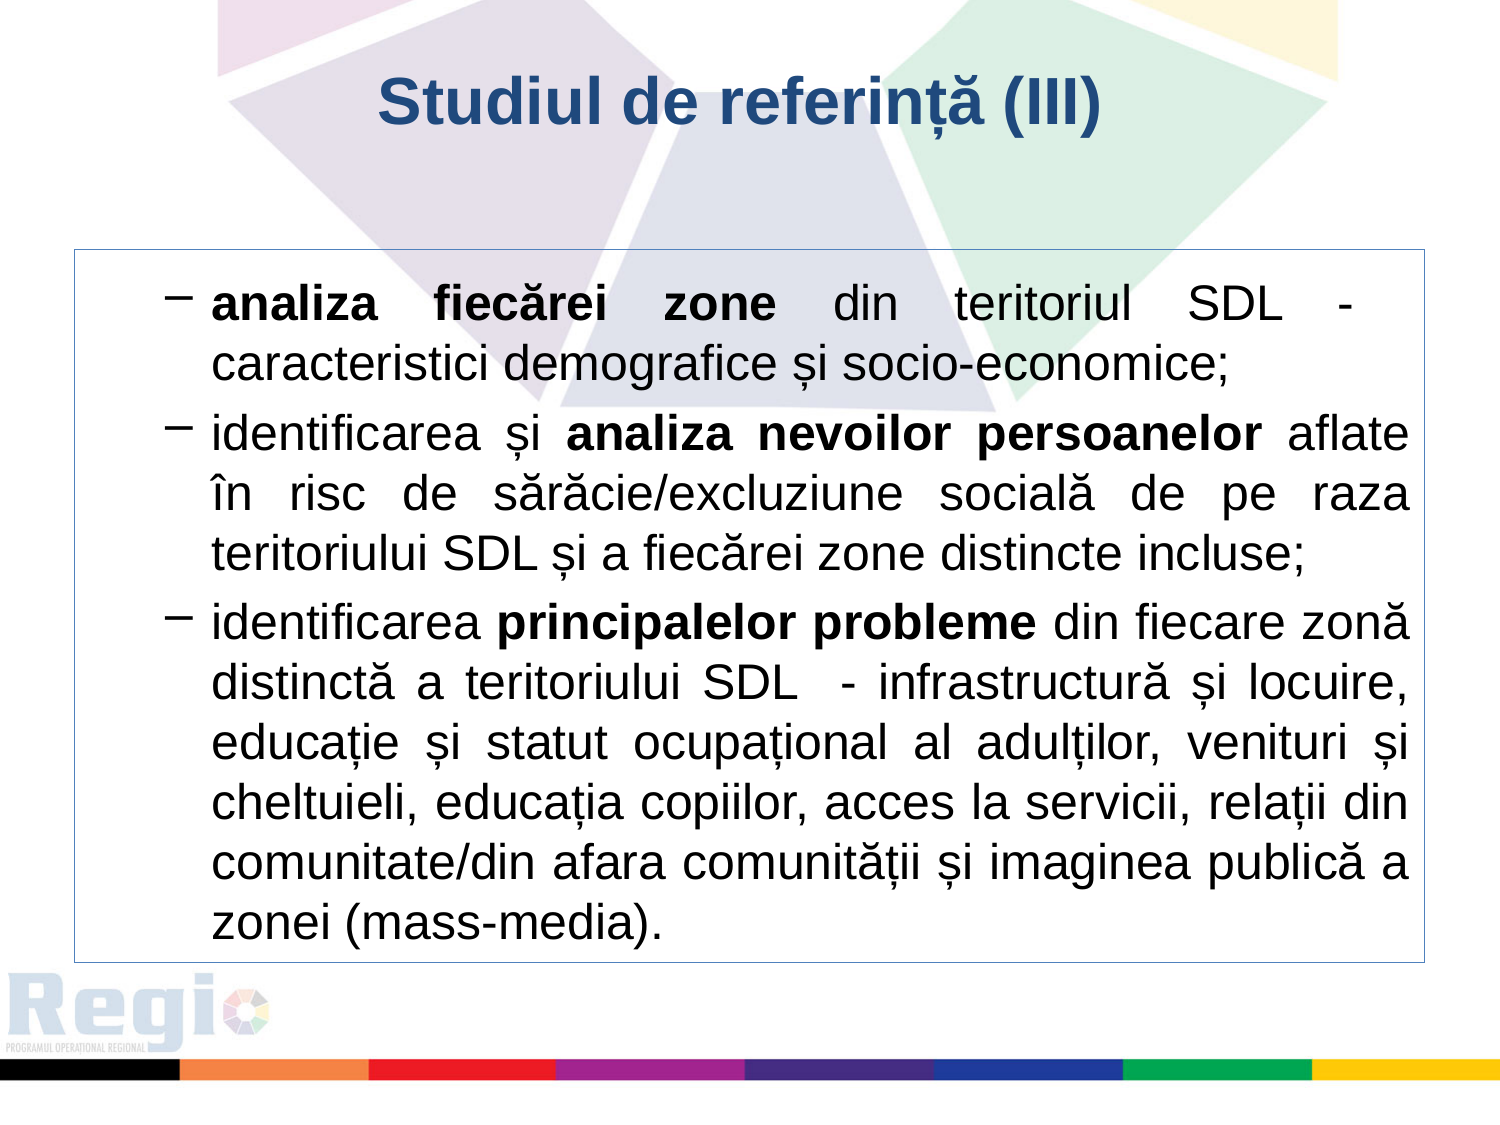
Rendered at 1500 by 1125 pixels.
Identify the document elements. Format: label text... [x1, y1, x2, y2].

picture [0, 0, 1500, 1125]
text_box [74, 249, 1425, 963]
title Studiul de referință (III) [75, 45, 1425, 150]
list analiza fiecărei zone din teritoriul SDL - caracteristici demografice și socio-economice; identificarea și analiza nevoilor persoanelor aflate în risc de sărăcie/excluziune socială de pe raza teritoriului SDL și a fiecărei zone distincte incluse; identificarea principalelor probleme din fiecare zonă distinctă a teritoriului SDL - infrastructură și locuire, educație și statut ocupațional al adulților, venituri și cheltuieli, educația copiilor, acces la servicii, relații din comunitate/din afara comunității și imaginea publică a zonei (mass-media). [75, 262, 1425, 1005]
